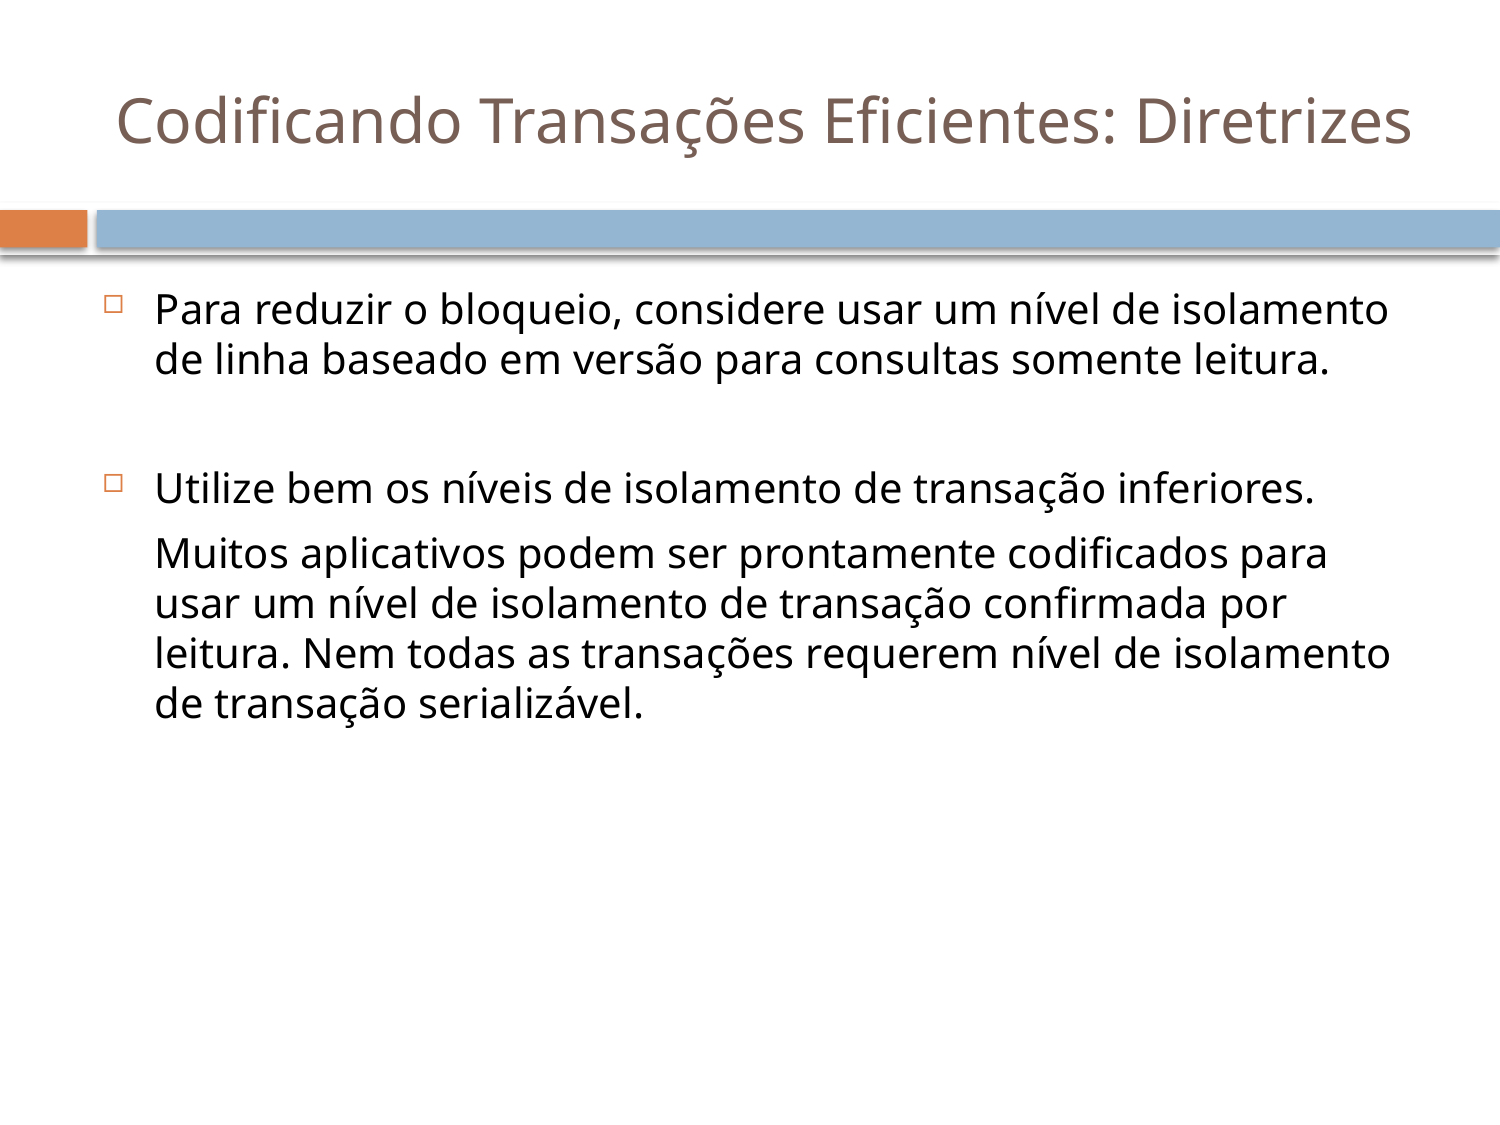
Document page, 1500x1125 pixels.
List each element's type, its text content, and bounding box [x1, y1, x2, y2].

list Para reduzir o bloqueio, considere usar um nível de isolamento de linha baseado em versão para consultas somente leitura. Utilize bem os níveis de isolamento de transação inferiores. Muitos aplicativos podem ser prontamente codificados para usar um nível de isolamento de transação confirmada por leitura. Nem todas as transações requerem nível de isolamento de transação serializável. [87, 275, 1425, 1125]
title Codificando Transações Eficientes: Diretrizes [100, 37, 1438, 200]
